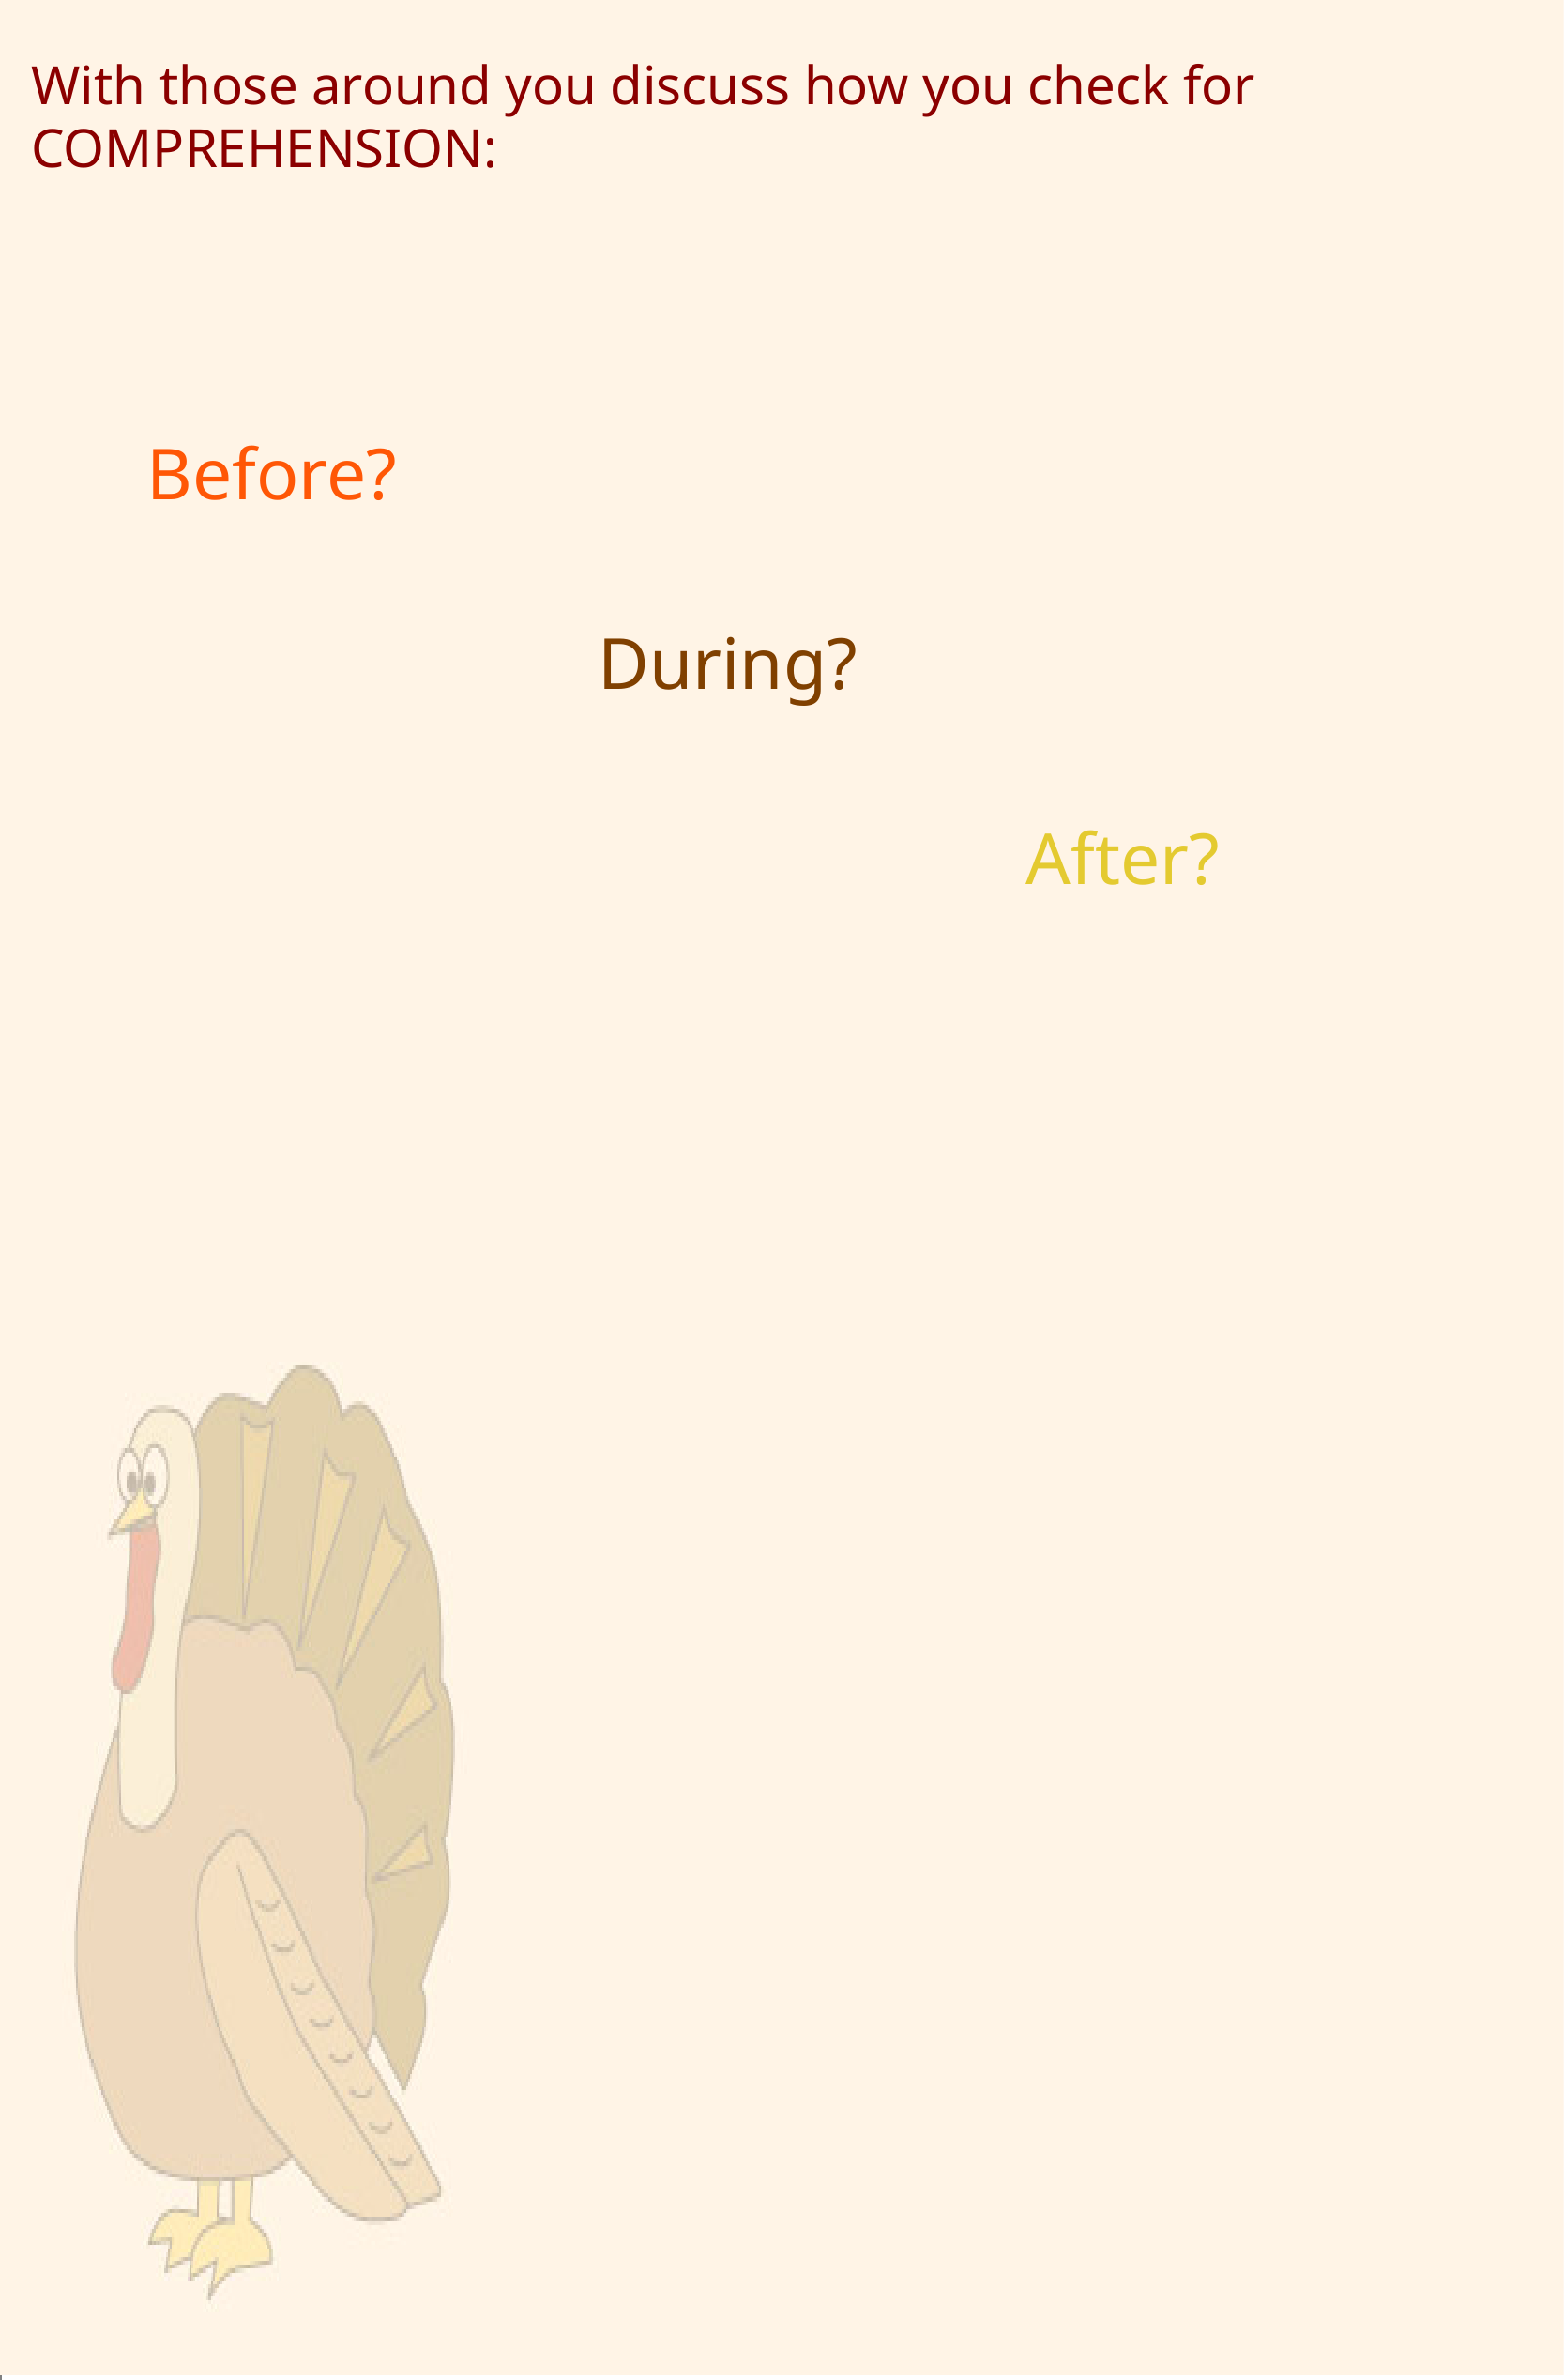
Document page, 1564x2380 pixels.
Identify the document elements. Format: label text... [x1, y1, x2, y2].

text_box After? [1012, 807, 1427, 907]
text_box Before? [132, 421, 599, 521]
text_box With those around you discuss how you check for COMPREHENSION: [17, 44, 1546, 186]
text_box During? [584, 612, 1026, 710]
picture [0, 0, 1564, 2380]
